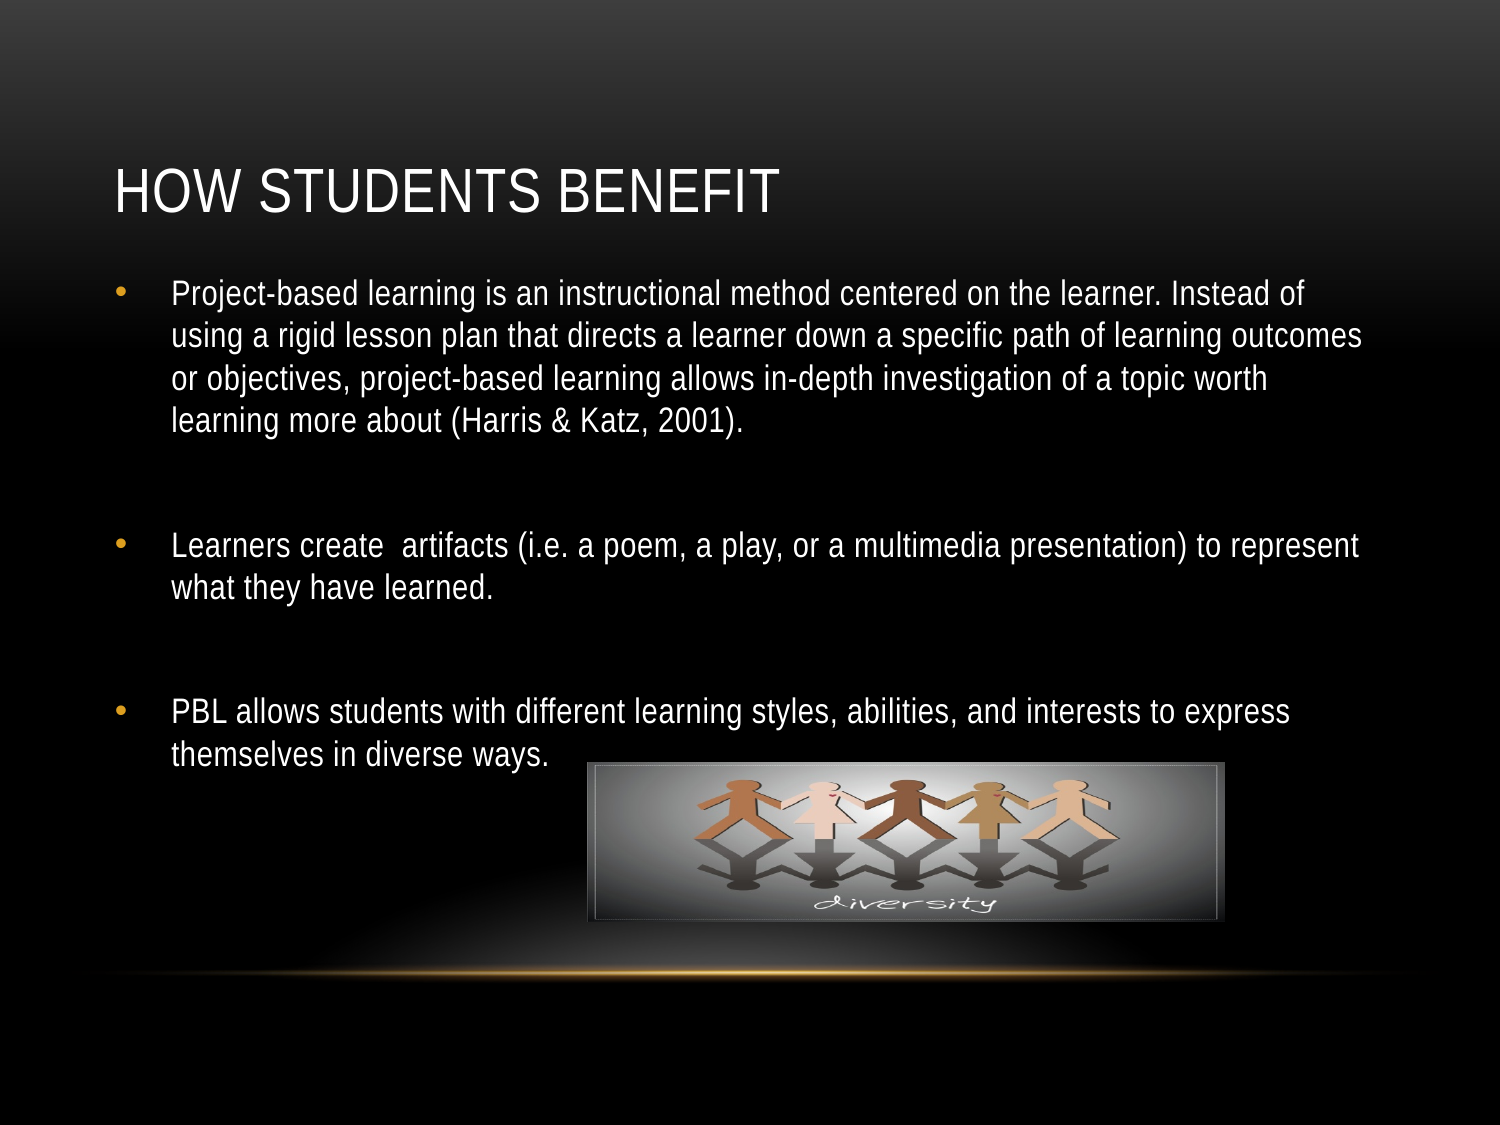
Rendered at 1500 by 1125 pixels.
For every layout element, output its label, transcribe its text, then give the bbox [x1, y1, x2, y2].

title How students benefit [99, 45, 1400, 233]
list Project-based learning is an instructional method centered on the learner. Instead of using a rigid lesson plan that directs a learner down a specific path of learning outcomes or objectives, project-based learning allows in-depth investigation of a topic worth learning more about (Harris & Katz, 2001). Learners create artifacts (i.e. a poem, a play, or a multimedia presentation) to represent what they have learned. PBL allows students with different learning styles, abilities, and interests to express themselves in diverse ways. [99, 262, 1400, 938]
picture [0, 0, 1500, 1125]
